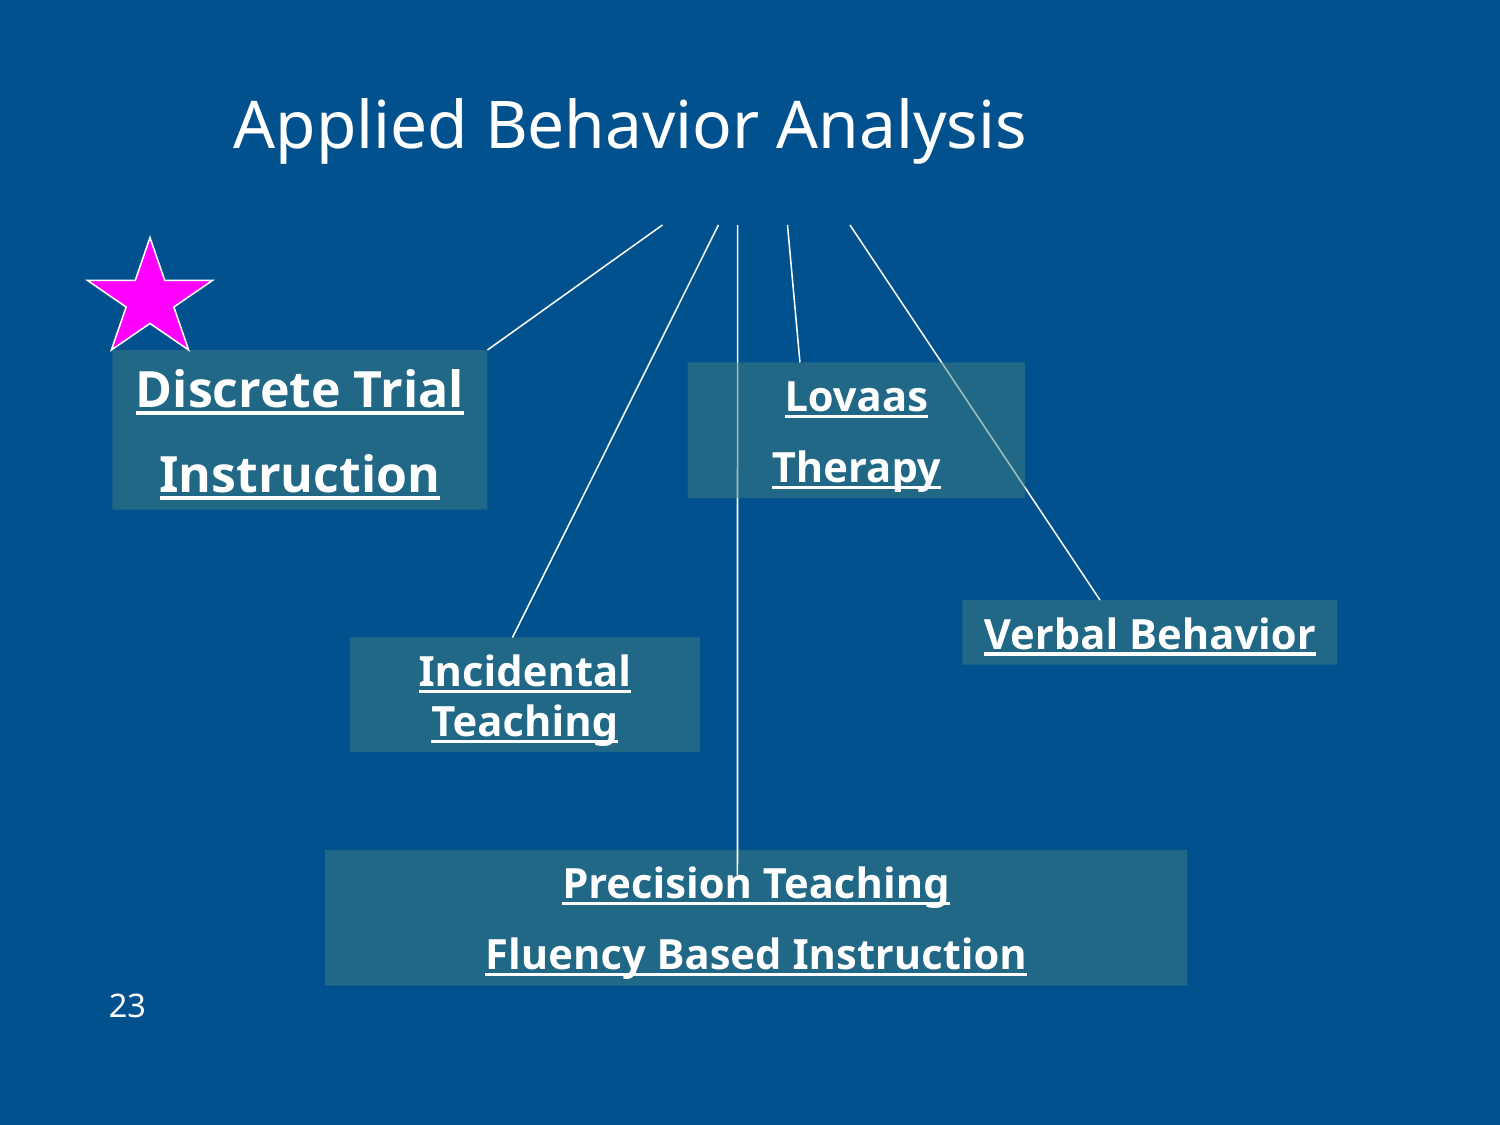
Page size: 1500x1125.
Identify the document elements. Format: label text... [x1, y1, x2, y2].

text_box Discrete Trial Instruction [112, 350, 488, 510]
title Applied Behavior Analysis [218, 75, 1494, 170]
text_box Incidental Teaching [350, 637, 700, 753]
text_box Precision Teaching Fluency Based Instruction [324, 849, 1188, 986]
text_box Verbal Behavior [962, 600, 1338, 665]
text_box Lovaas Therapy [687, 362, 1025, 499]
text_box [87, 237, 213, 350]
slide_number 23 [93, 976, 194, 1037]
